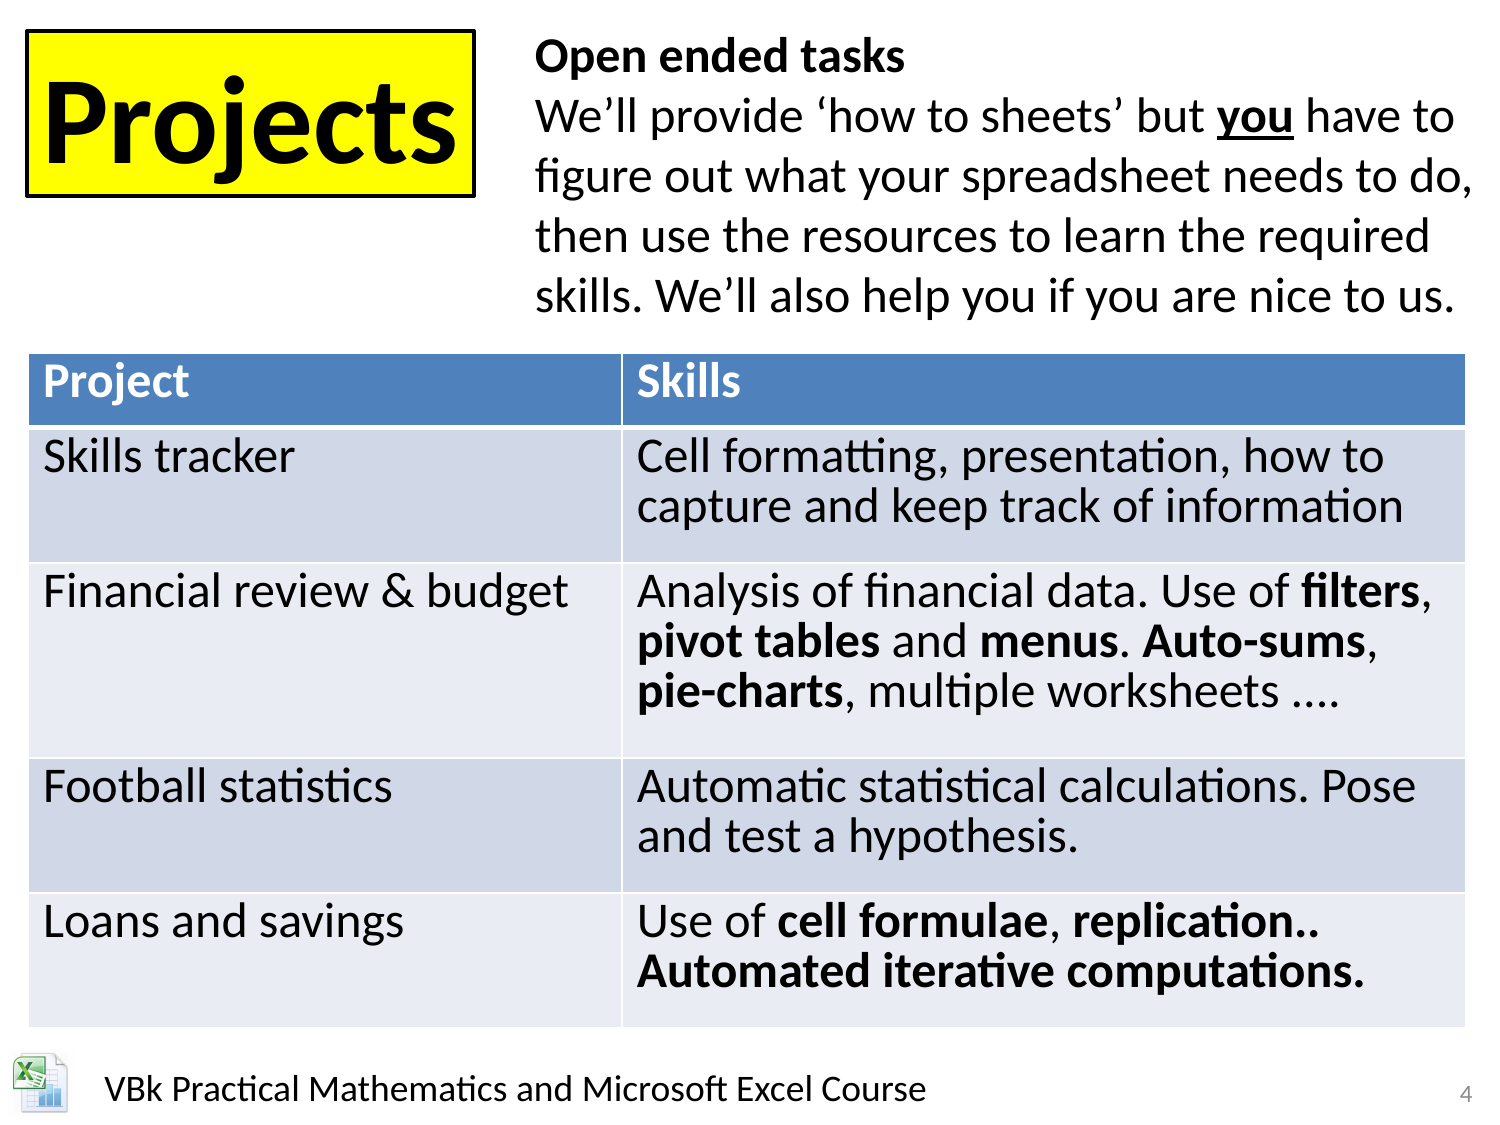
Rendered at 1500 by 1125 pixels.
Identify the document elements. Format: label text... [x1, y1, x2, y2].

table_cell Automatic statistical calculations. Pose and test a hypothesis. [623, 759, 1465, 892]
table_cell Skills tracker [29, 430, 621, 562]
table_cell Football statistics [29, 759, 621, 892]
table_cell Financial review & budget [29, 564, 621, 757]
table_header Project [29, 354, 621, 425]
text_box Open ended tasks We’ll provide ‘how to sheets’ but you have to figure out what your spreadsheet needs to do, then use the resources to learn the required skills. We’ll also help you if you are nice to us. [520, 15, 1500, 331]
picture [7, 1049, 74, 1116]
table_cell Use of cell formulae, replication.. Automated iterative computations. [623, 894, 1465, 1027]
table_cell Analysis of financial data. Use of filters, pivot tables and menus. Auto-sums, pie-charts, multiple worksheets .... [623, 564, 1465, 757]
table_cell Cell formatting, presentation, how to capture and keep track of information [623, 430, 1465, 562]
table_cell Loans and savings [29, 894, 621, 1027]
text_box Projects [27, 31, 474, 196]
slide_number 4 [1437, 1062, 1488, 1123]
text_box VBk Practical Mathematics and Microsoft Excel Course [89, 1056, 943, 1117]
table_header Skills [623, 354, 1465, 425]
